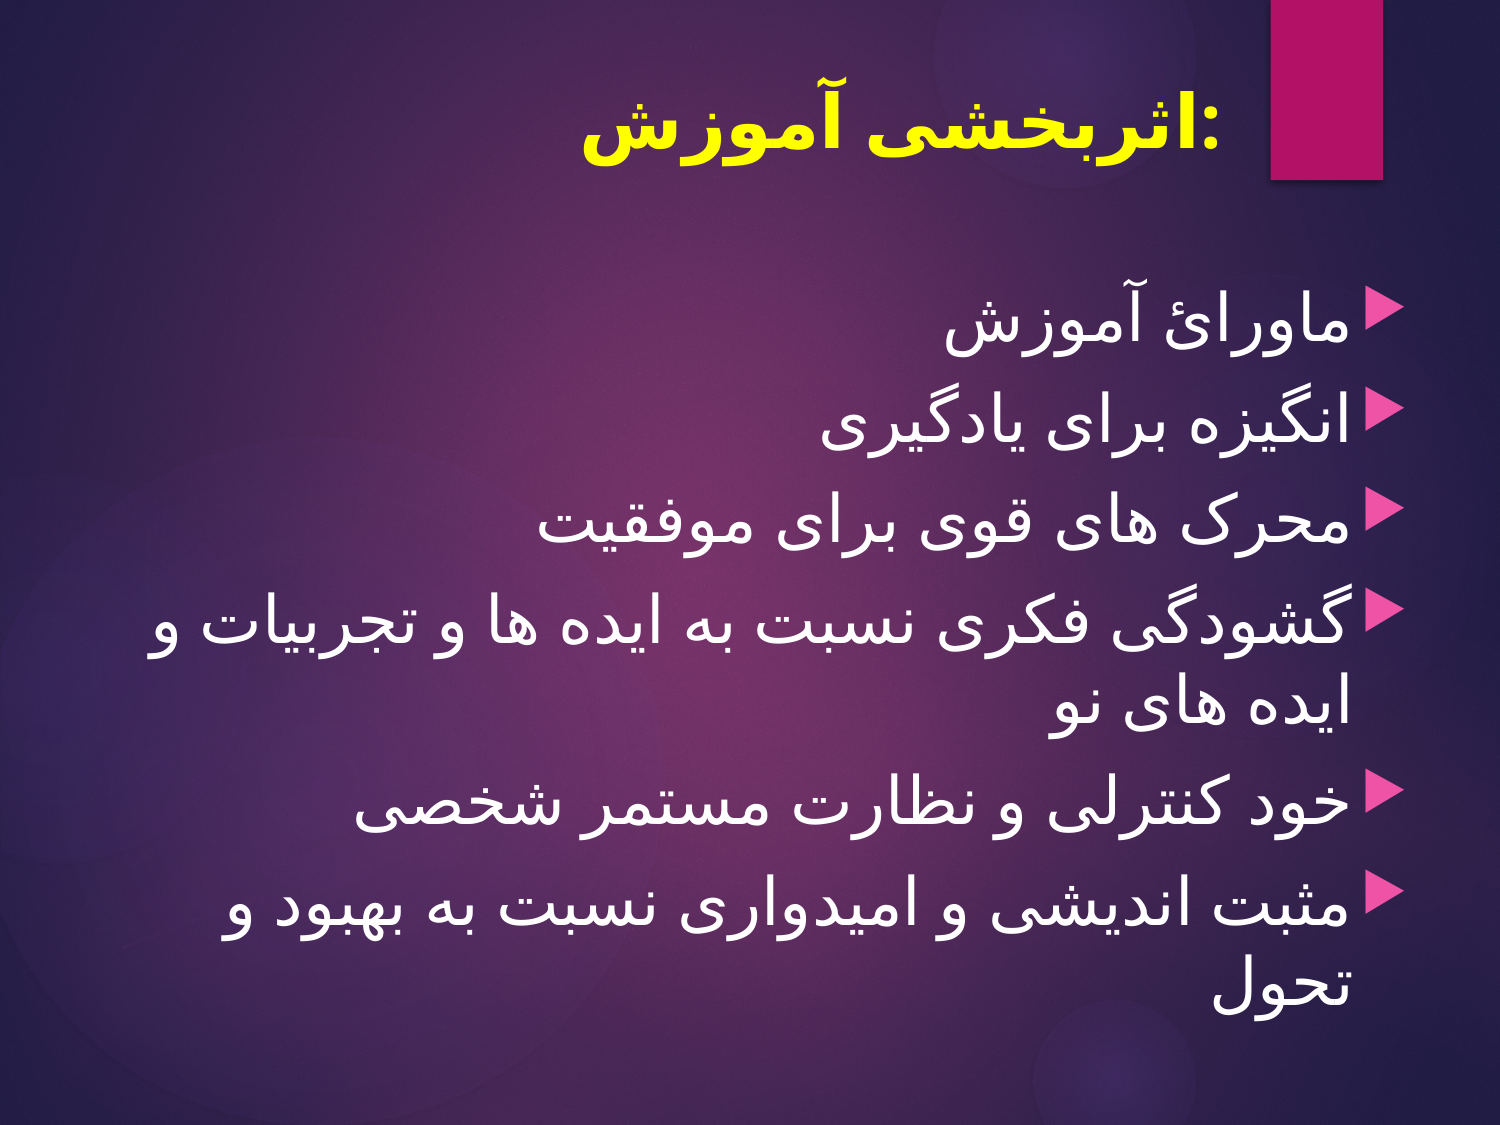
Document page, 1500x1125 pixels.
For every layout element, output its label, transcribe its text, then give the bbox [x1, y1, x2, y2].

list ماورائ آموزش انگیزه برای یادگیری محرک های قوی برای موفقیت گشودگی فکری نسبت به ایده ها و تجربیات و ایده های نو خود کنترلی و نظارت مستمر شخصی مثبت اندیشی و امیدواری نسبت به بهبود و تحول [75, 267, 1425, 1017]
title اثربخشی آموزش: [79, 66, 1237, 201]
